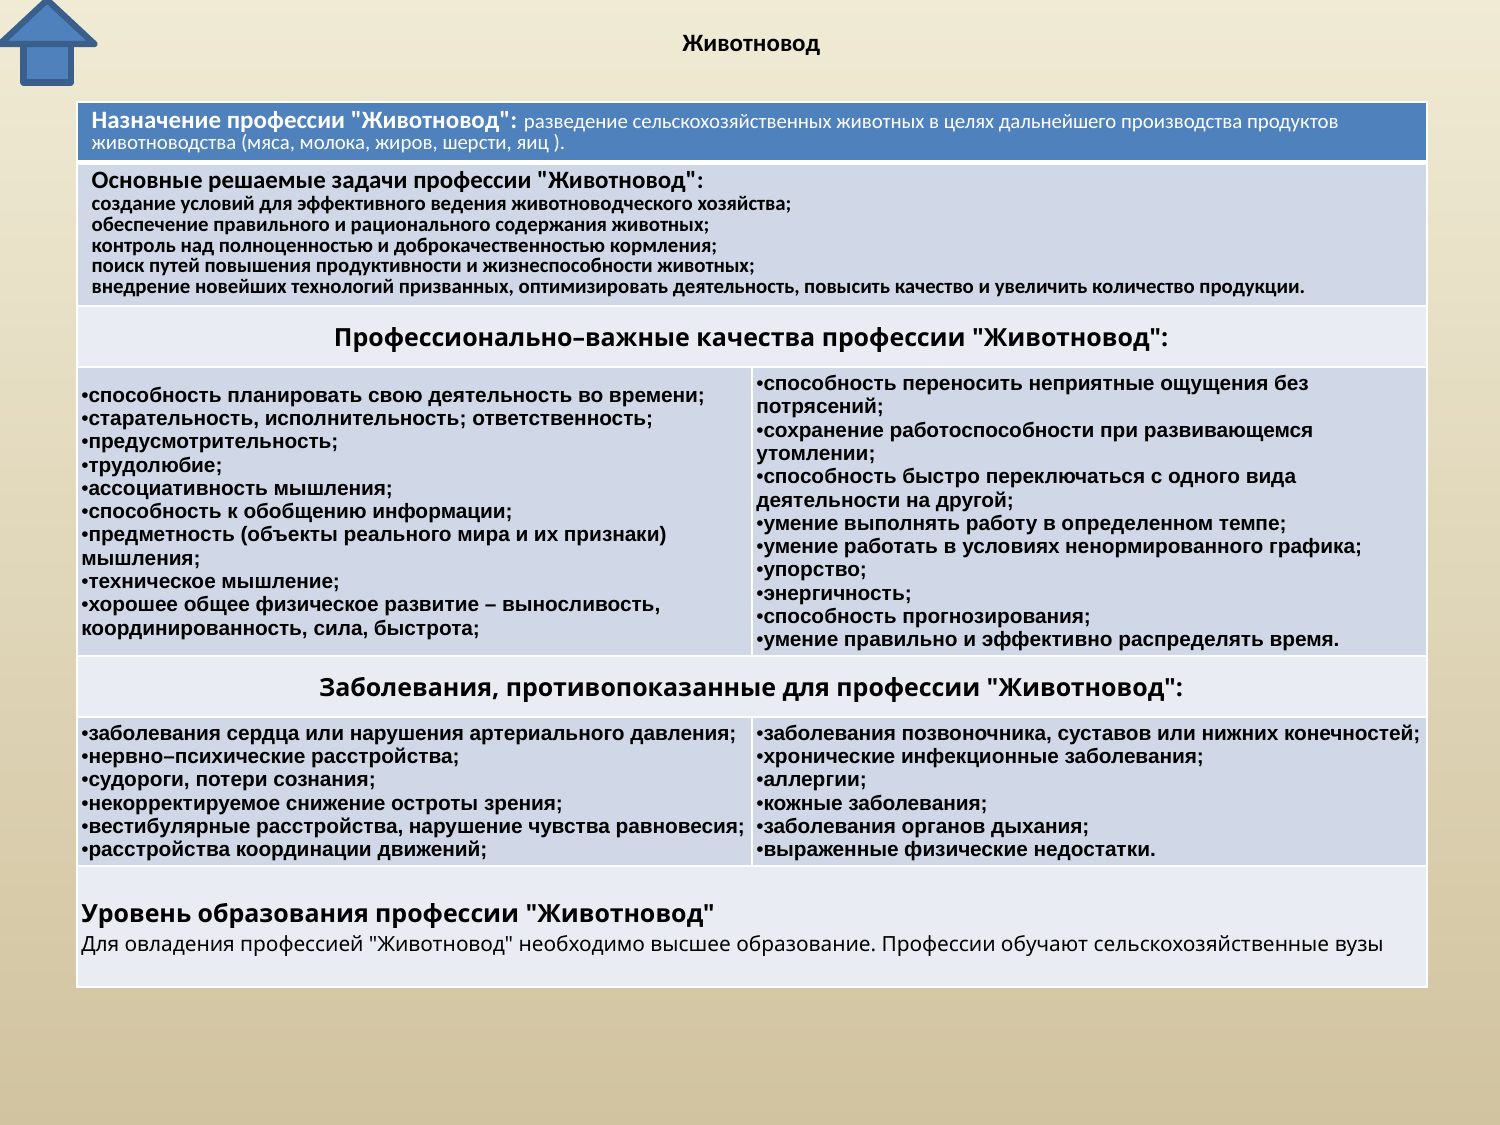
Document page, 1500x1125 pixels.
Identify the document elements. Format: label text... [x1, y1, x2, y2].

table_cell способность планировать свою деятельность во времени; старательность, исполнительность; ответственность; предусмотрительность; трудолюбие; ассоциативность мышления; способность к обобщению информации; предметность (объекты реального мира и их признаки) мышления; техническое мышление; хорошее общее физическое развитие – выносливость, координированность, сила, быстрота; [78, 368, 751, 655]
table_cell Профессионально–важные качества профессии "Животновод": [78, 307, 1426, 366]
table_cell Уровень образования профессии "Животновод" Для овладения профессией "Животновод" необходимо высшее образование. Профессии обучают сельскохозяйственные вузы [78, 867, 1426, 986]
table_header Назначение профессии "Животновод": разведение сельскохозяйственных животных в целях дальнейшего производства продуктов животноводства (мяса, молока, жиров, шерсти, яиц ). [78, 103, 1426, 160]
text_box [1, 1, 93, 81]
table_cell способность переносить неприятные ощущения без потрясений; сохранение работоспособности при развивающемся утомлении; способность быстро переключаться с одного вида деятельности на другой; умение выполнять работу в определенном темпе; умение работать в условиях ненормированного графика; упорство; энергичность; способность прогнозирования; умение правильно и эффективно распределять время. [753, 368, 1426, 655]
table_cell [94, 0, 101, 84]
table_cell заболевания позвоночника, суставов или нижних конечностей; хронические инфекционные заболевания; аллергии; кожные заболевания; заболевания органов дыхания; выраженные физические недостатки. [753, 718, 1426, 865]
table_cell заболевания сердца или нарушения артериального давления; нервно–психические расстройства; судороги, потери сознания; некорректируемое снижение остроты зрения; вестибулярные расстройства, нарушение чувства равновесия; расстройства координации движений; [78, 718, 751, 865]
table_cell Заболевания, противопоказанные для профессии "Животновод": [78, 657, 1426, 716]
table_cell Основные решаемые задачи профессии "Животновод": создание условий для эффективного ведения животноводческого хозяйства; обеспечение правильного и рационального содержания животных; контроль над полноценностью и доброкачественностью кормления; поиск путей повышения продуктивности и жизнеспособности животных; внедрение новейших технологий призванных, оптимизировать деятельность, повысить качество и увеличить количество продукции. [78, 165, 1426, 305]
title Животновод [101, 0, 1427, 84]
